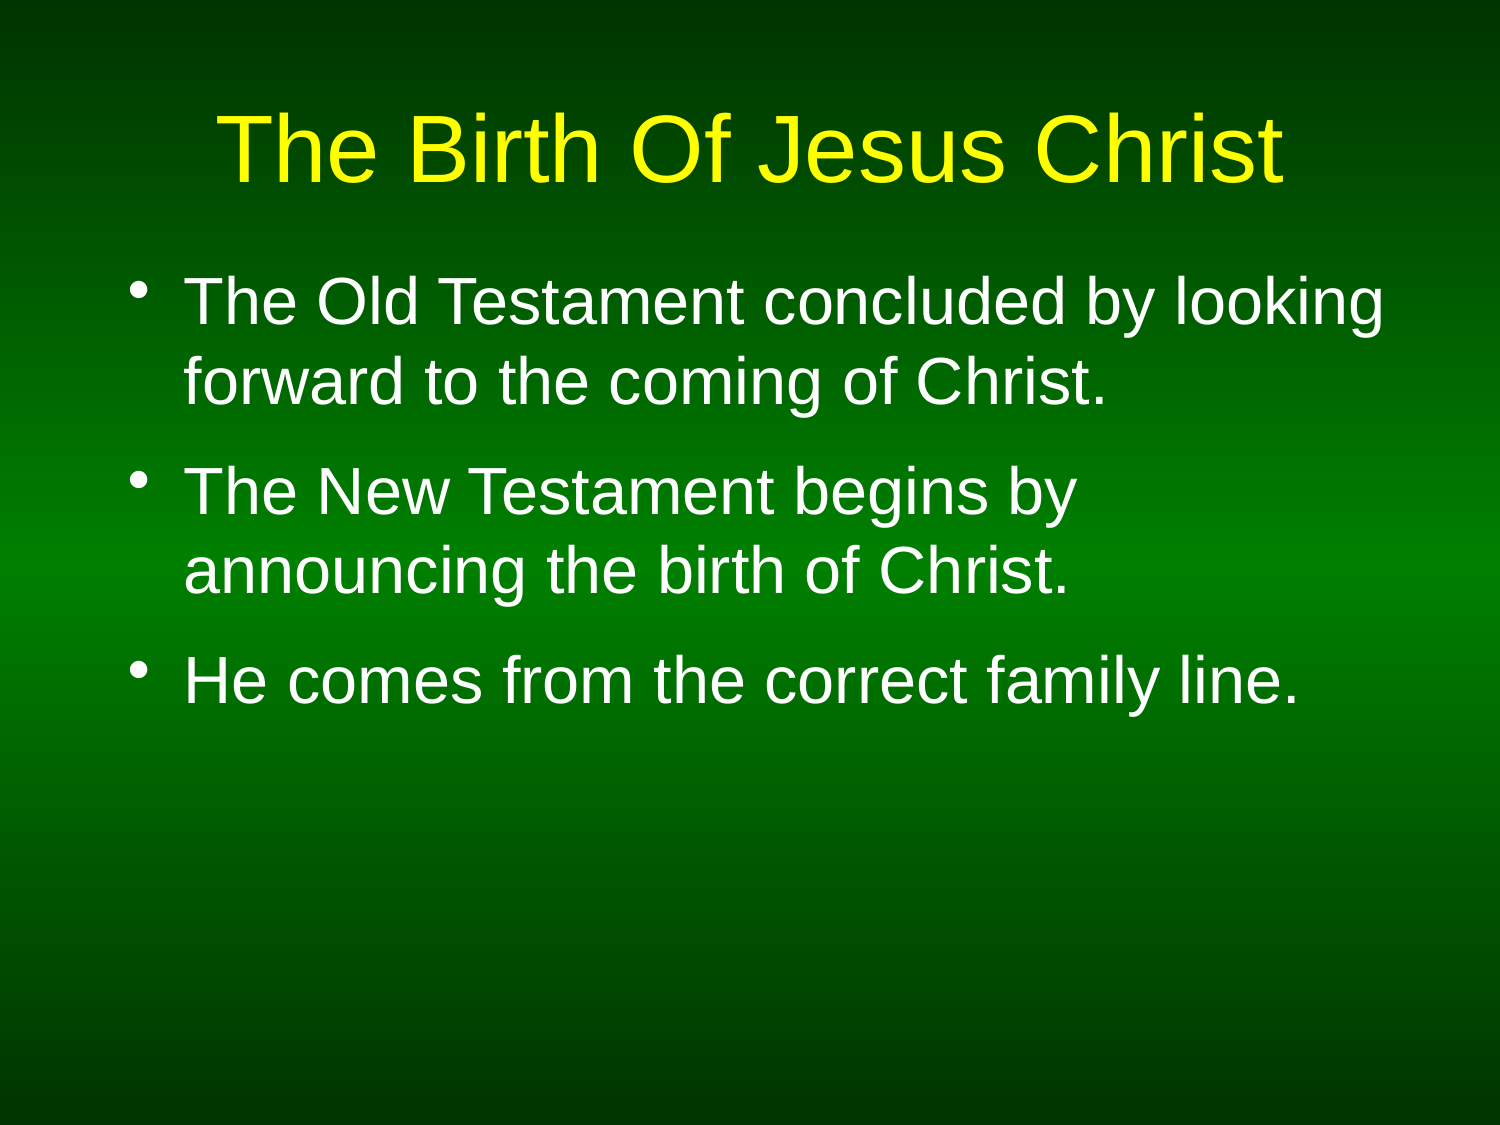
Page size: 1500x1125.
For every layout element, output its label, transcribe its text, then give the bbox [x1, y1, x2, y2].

title The Birth Of Jesus Christ [37, 50, 1463, 238]
list The Old Testament concluded by looking forward to the coming of Christ. The New Testament begins by announcing the birth of Christ. He comes from the correct family line. [112, 249, 1438, 1088]
